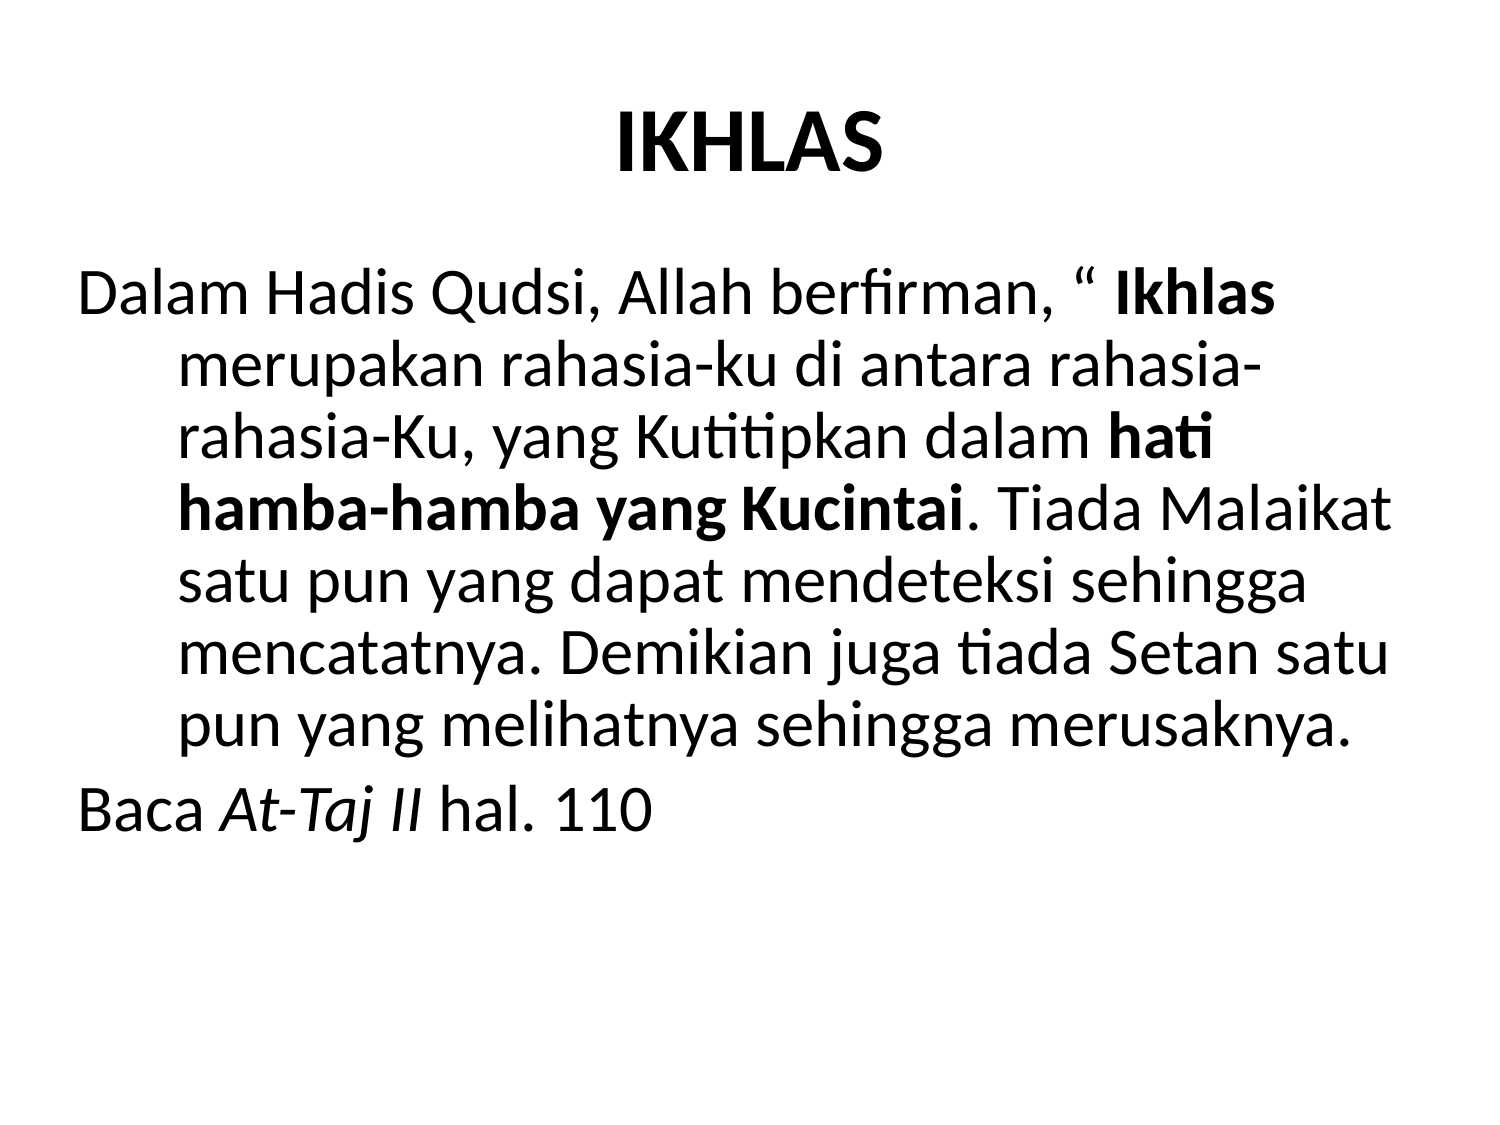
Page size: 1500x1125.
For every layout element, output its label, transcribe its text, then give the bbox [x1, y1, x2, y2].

list Dalam Hadis Qudsi, Allah berfirman, “ Ikhlas merupakan rahasia-ku di antara rahasia-rahasia-Ku, yang Kutitipkan dalam hati hamba-hamba yang Kucintai. Tiada Malaikat satu pun yang dapat mendeteksi sehingga mencatatnya. Demikian juga tiada Setan satu pun yang melihatnya sehingga merusaknya. Baca At-Taj II hal. 110 [62, 249, 1413, 993]
title IKHLAS [75, 45, 1425, 225]
